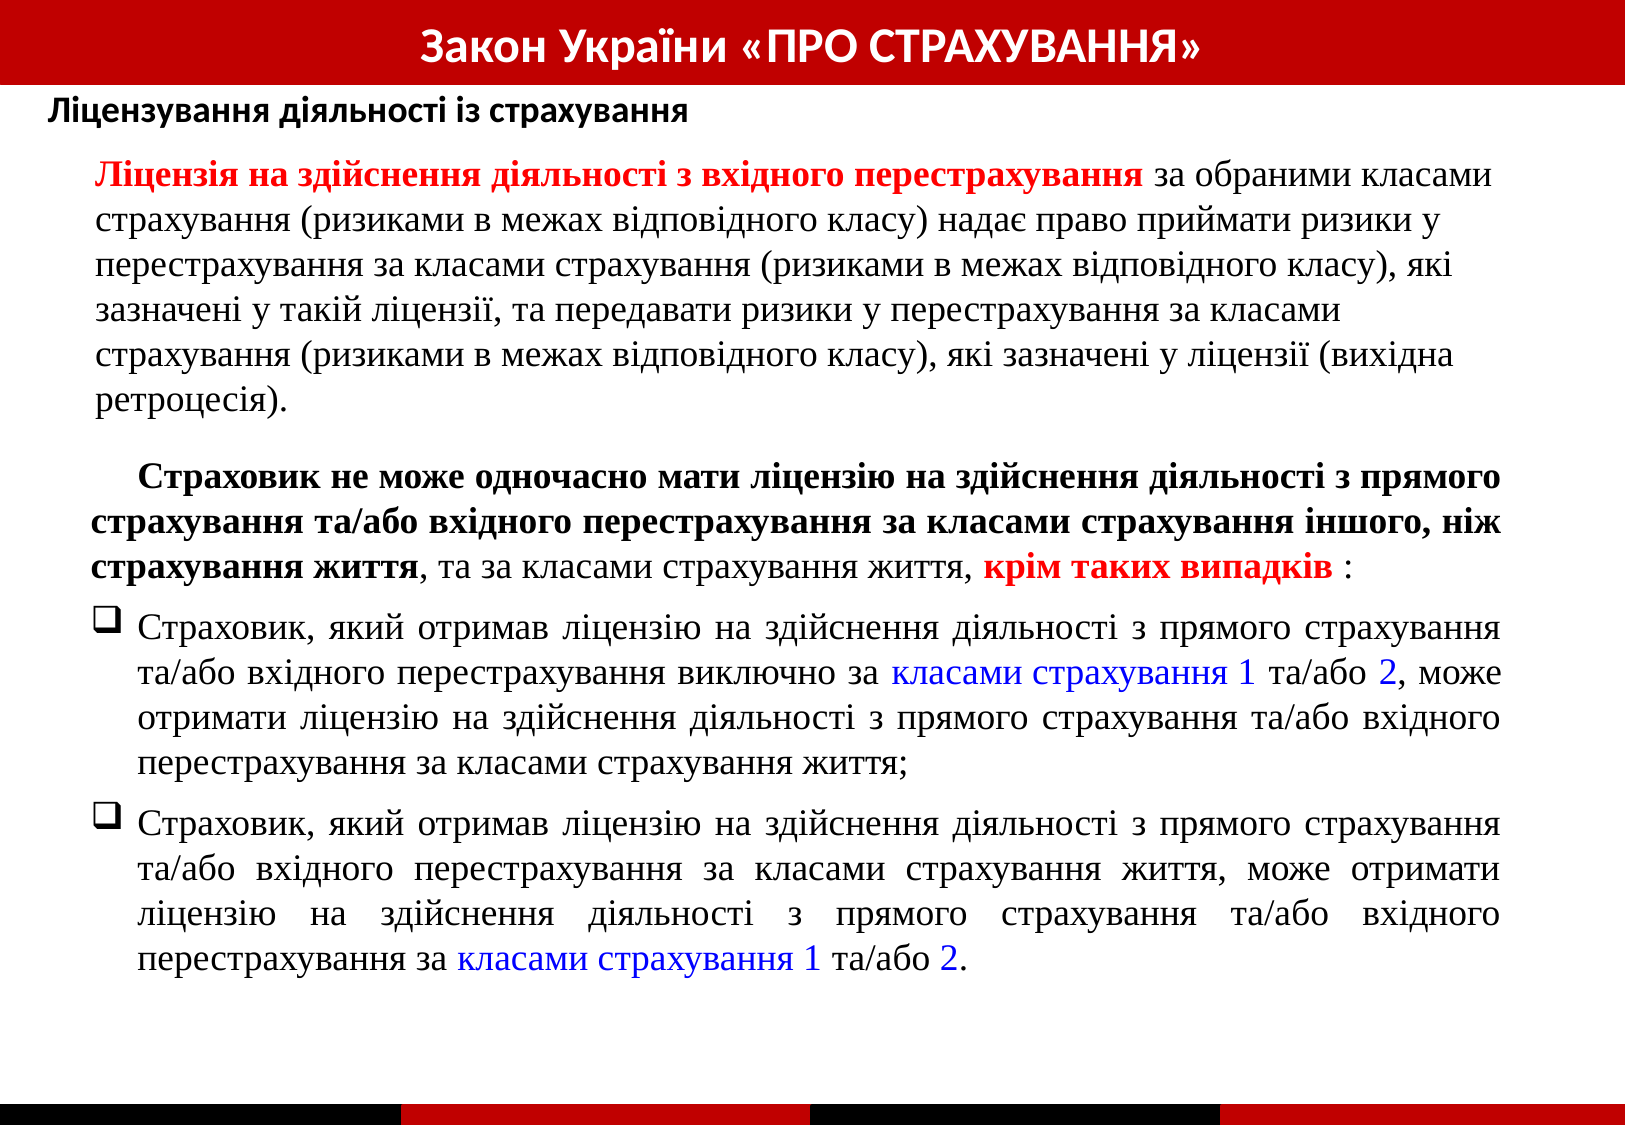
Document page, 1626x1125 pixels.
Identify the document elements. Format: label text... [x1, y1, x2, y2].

text_box [401, 1104, 810, 1125]
text_box [0, 1104, 401, 1125]
text_box [810, 1104, 1220, 1125]
text_box Страховик не може одночасно мати ліцензію на здійснення діяльності з прямого страхування та/або вхідного перестрахування за класами страхування іншого, ніж страхування життя, та за класами страхування життя, крім таких випадків : Страховик, який отримав ліцензію на здійснення діяльності з прямого страхування та/або вхідного перестрахування виключно за класами страхування 1 та/або 2, може отримати ліцензію на здійснення діяльності з прямого страхування та/або вхідного перестрахування за класами страхування життя; Страховик, який отримав ліцензію на здійснення діяльності з прямого страхування та/або вхідного перестрахування за класами страхування життя, може отримати ліцензію на здійснення діяльності з прямого страхування та/або вхідного перестрахування за класами страхування 1 та/або 2. [75, 444, 1518, 986]
text_box Ліцензія на здійснення діяльності з вхідного перестрахування за обраними класами страхування (ризиками в межах відповідного класу) надає право приймати ризики у перестрахування за класами страхування (ризиками в межах відповідного класу), які зазначені у такій ліцензії, та передавати ризики у перестрахування за класами страхування (ризиками в межах відповідного класу), які зазначені у ліцензії (вихідна ретроцесія). [80, 142, 1545, 427]
text_box Ліцензування діяльності із страхування [32, 77, 848, 138]
text_box [1220, 1104, 1625, 1125]
text_box Закон України «ПРО СТРАХУВАННЯ» [0, 0, 1625, 85]
